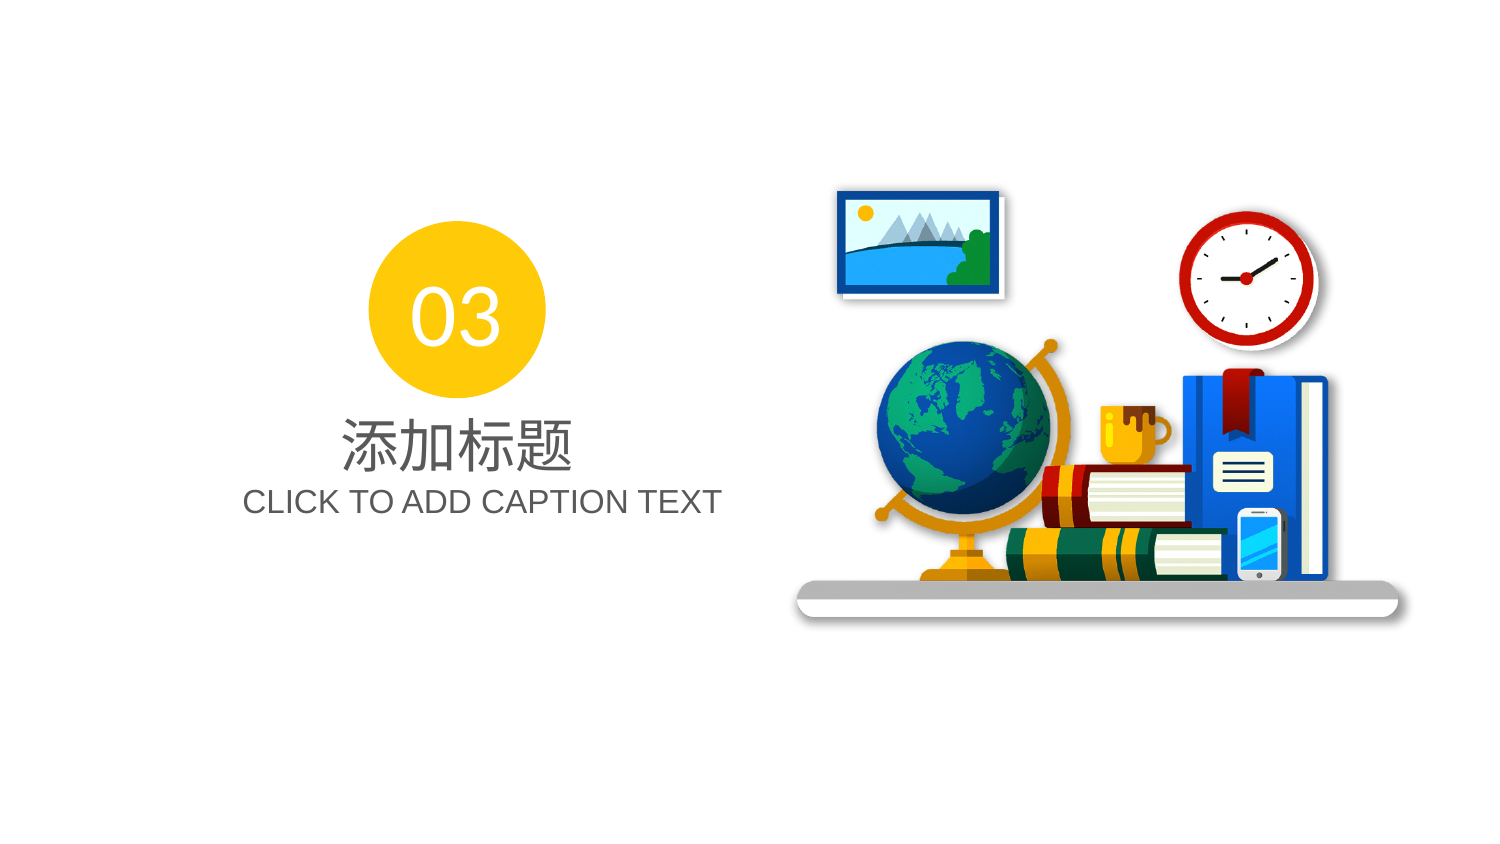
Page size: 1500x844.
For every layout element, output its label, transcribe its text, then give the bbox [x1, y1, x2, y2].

text_box CLICK TO ADD CAPTION TEXT [242, 484, 744, 521]
text_box 03 [367, 220, 547, 400]
picture [797, 191, 1398, 617]
text_box 添加标题 [242, 417, 673, 481]
